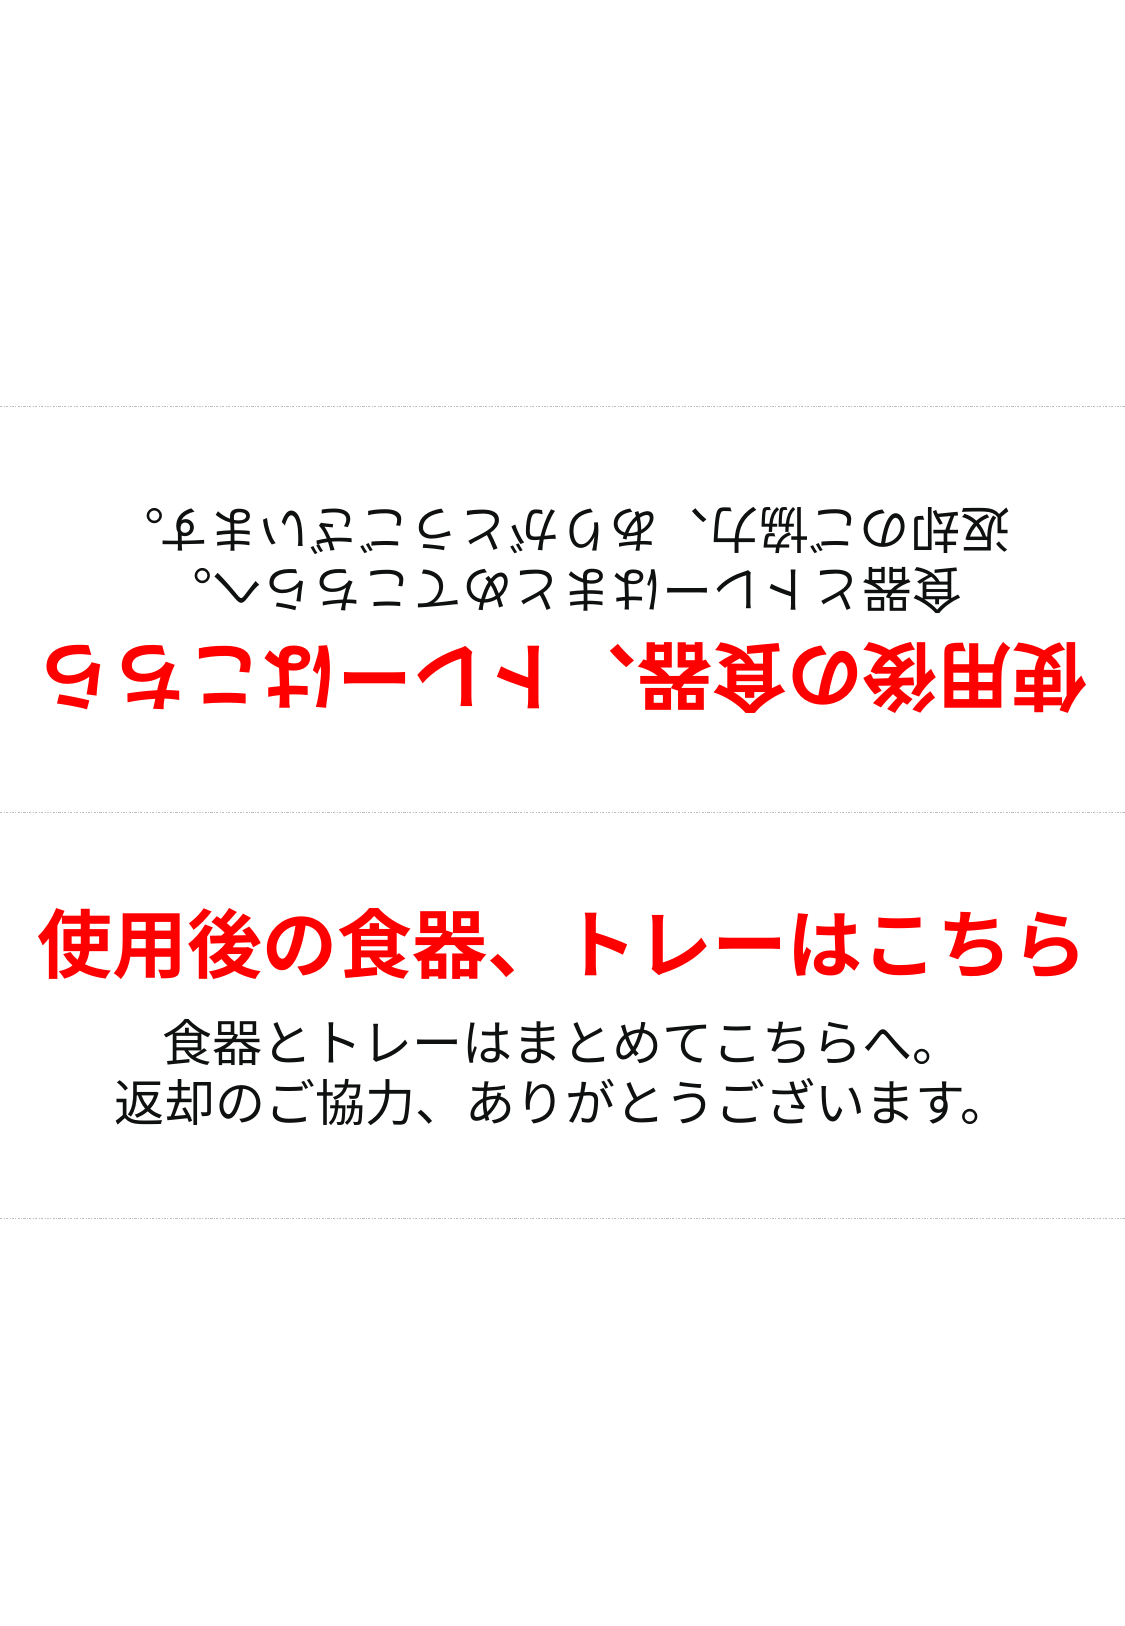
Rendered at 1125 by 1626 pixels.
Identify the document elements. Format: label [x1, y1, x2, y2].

text_box [17, 492, 1108, 732]
text_box [17, 890, 1108, 1141]
